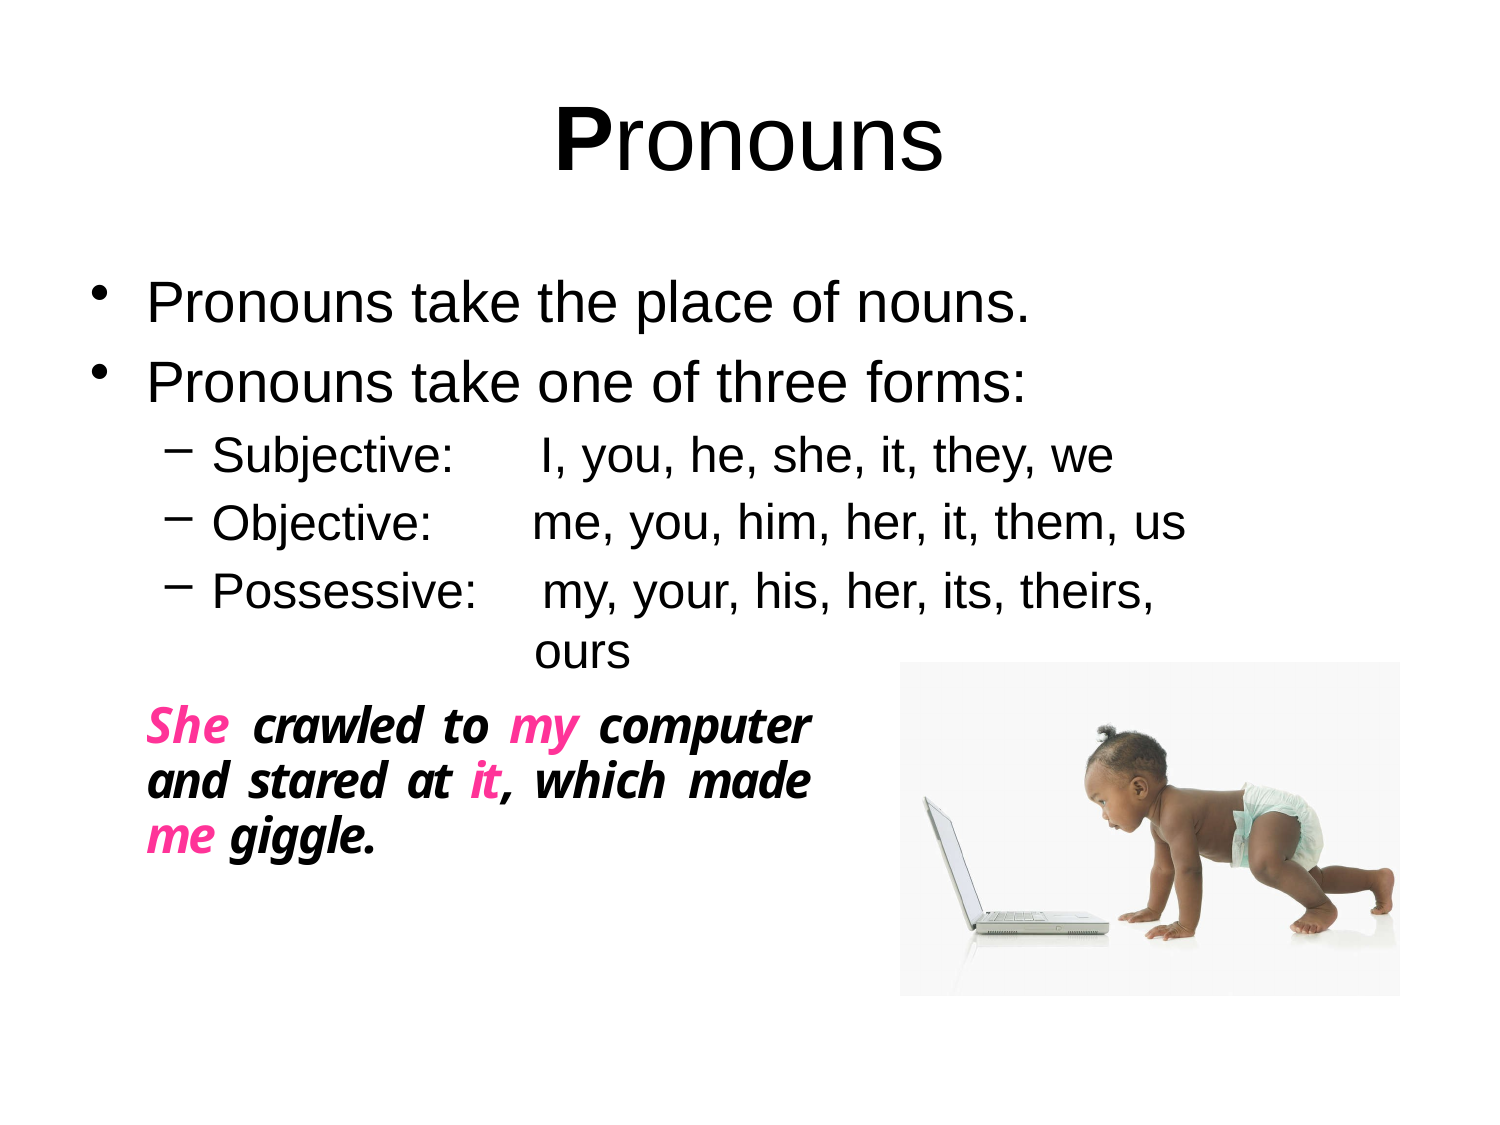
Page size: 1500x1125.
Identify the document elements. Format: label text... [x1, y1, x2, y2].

text_box Subjective: Objective: Possessive: [162, 412, 481, 619]
title Pronouns [551, 76, 949, 252]
text_box [900, 662, 1400, 996]
text_box She crawled to my computer and stared at it, which made me giggle. [143, 693, 830, 866]
text_box I, you, he, she, it, they, we me, you, him, her, it, them, us my, your, his, her, its, theirs, ours [529, 412, 1274, 679]
text_box Pronouns take the place of nouns. Pronouns take one of three forms: [87, 252, 1036, 415]
